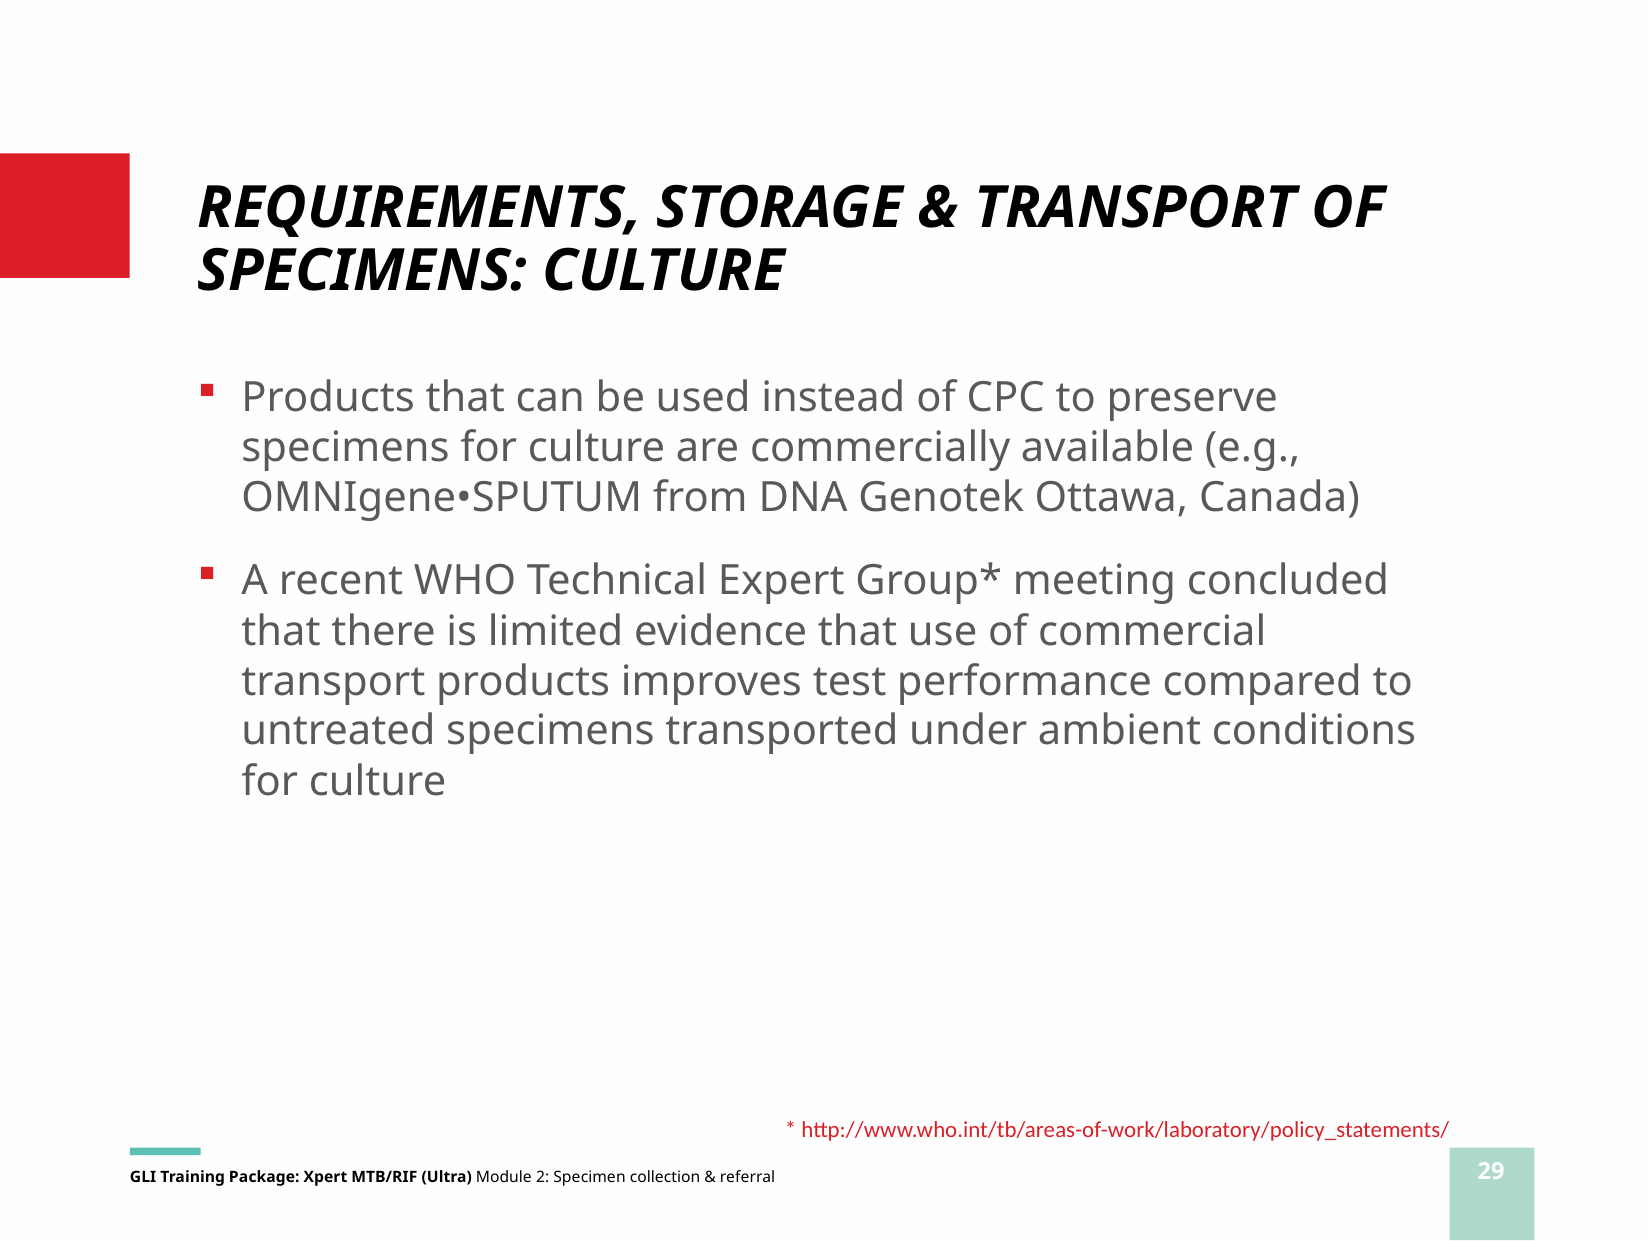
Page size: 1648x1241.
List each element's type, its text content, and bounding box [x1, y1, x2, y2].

list Products that can be used instead of CPC to preserve specimens for culture are commercially available (e.g., OMNIgene•SPUTUM from DNA Genotek Ottawa, Canada) A recent WHO Technical Expert Group* meeting concluded that there is limited evidence that use of commercial transport products improves test performance compared to untreated specimens transported under ambient conditions for culture [197, 370, 1450, 1127]
title REQUIREMENTS, STORAGE & TRANSPORT OF SPECIMENS: CULTURE [197, 161, 1587, 319]
text_box * http://www.who.int/tb/areas-of-work/laboratory/policy_statements/ [770, 1107, 1466, 1178]
